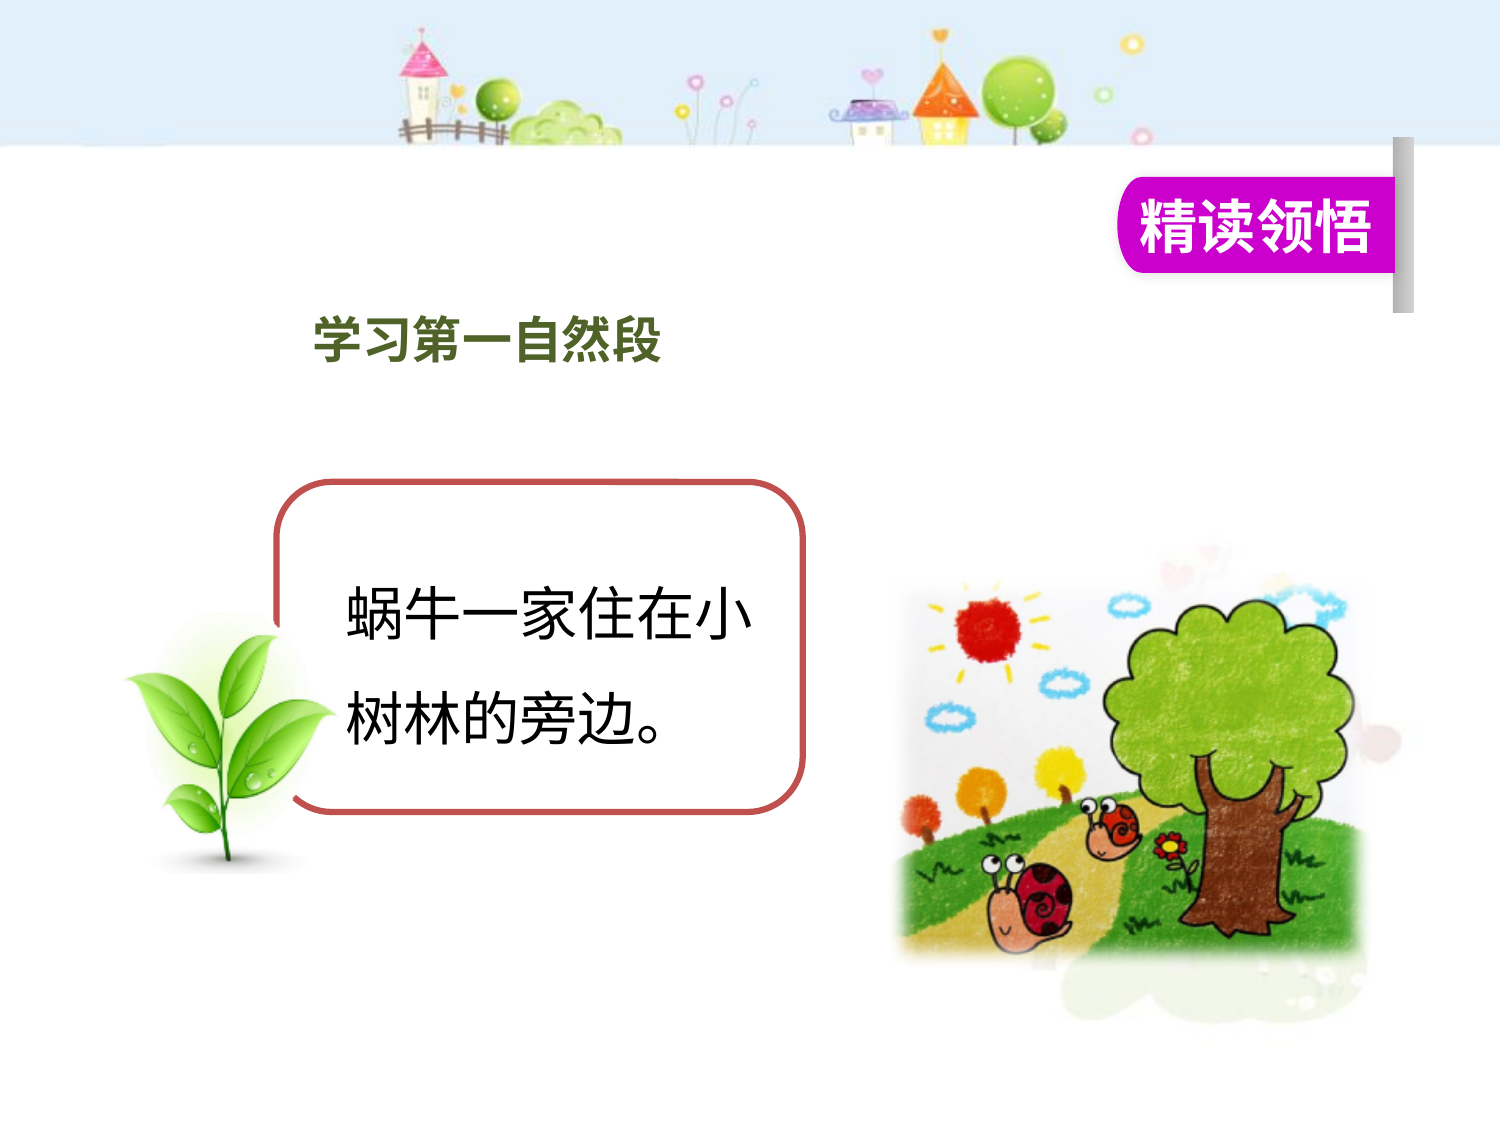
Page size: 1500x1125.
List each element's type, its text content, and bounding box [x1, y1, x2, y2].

text_box 精读领悟 [1117, 176, 1395, 273]
text_box [1392, 137, 1414, 313]
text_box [276, 481, 815, 812]
text_box 学习第一自然段 [297, 300, 764, 376]
picture [0, 0, 1500, 1125]
